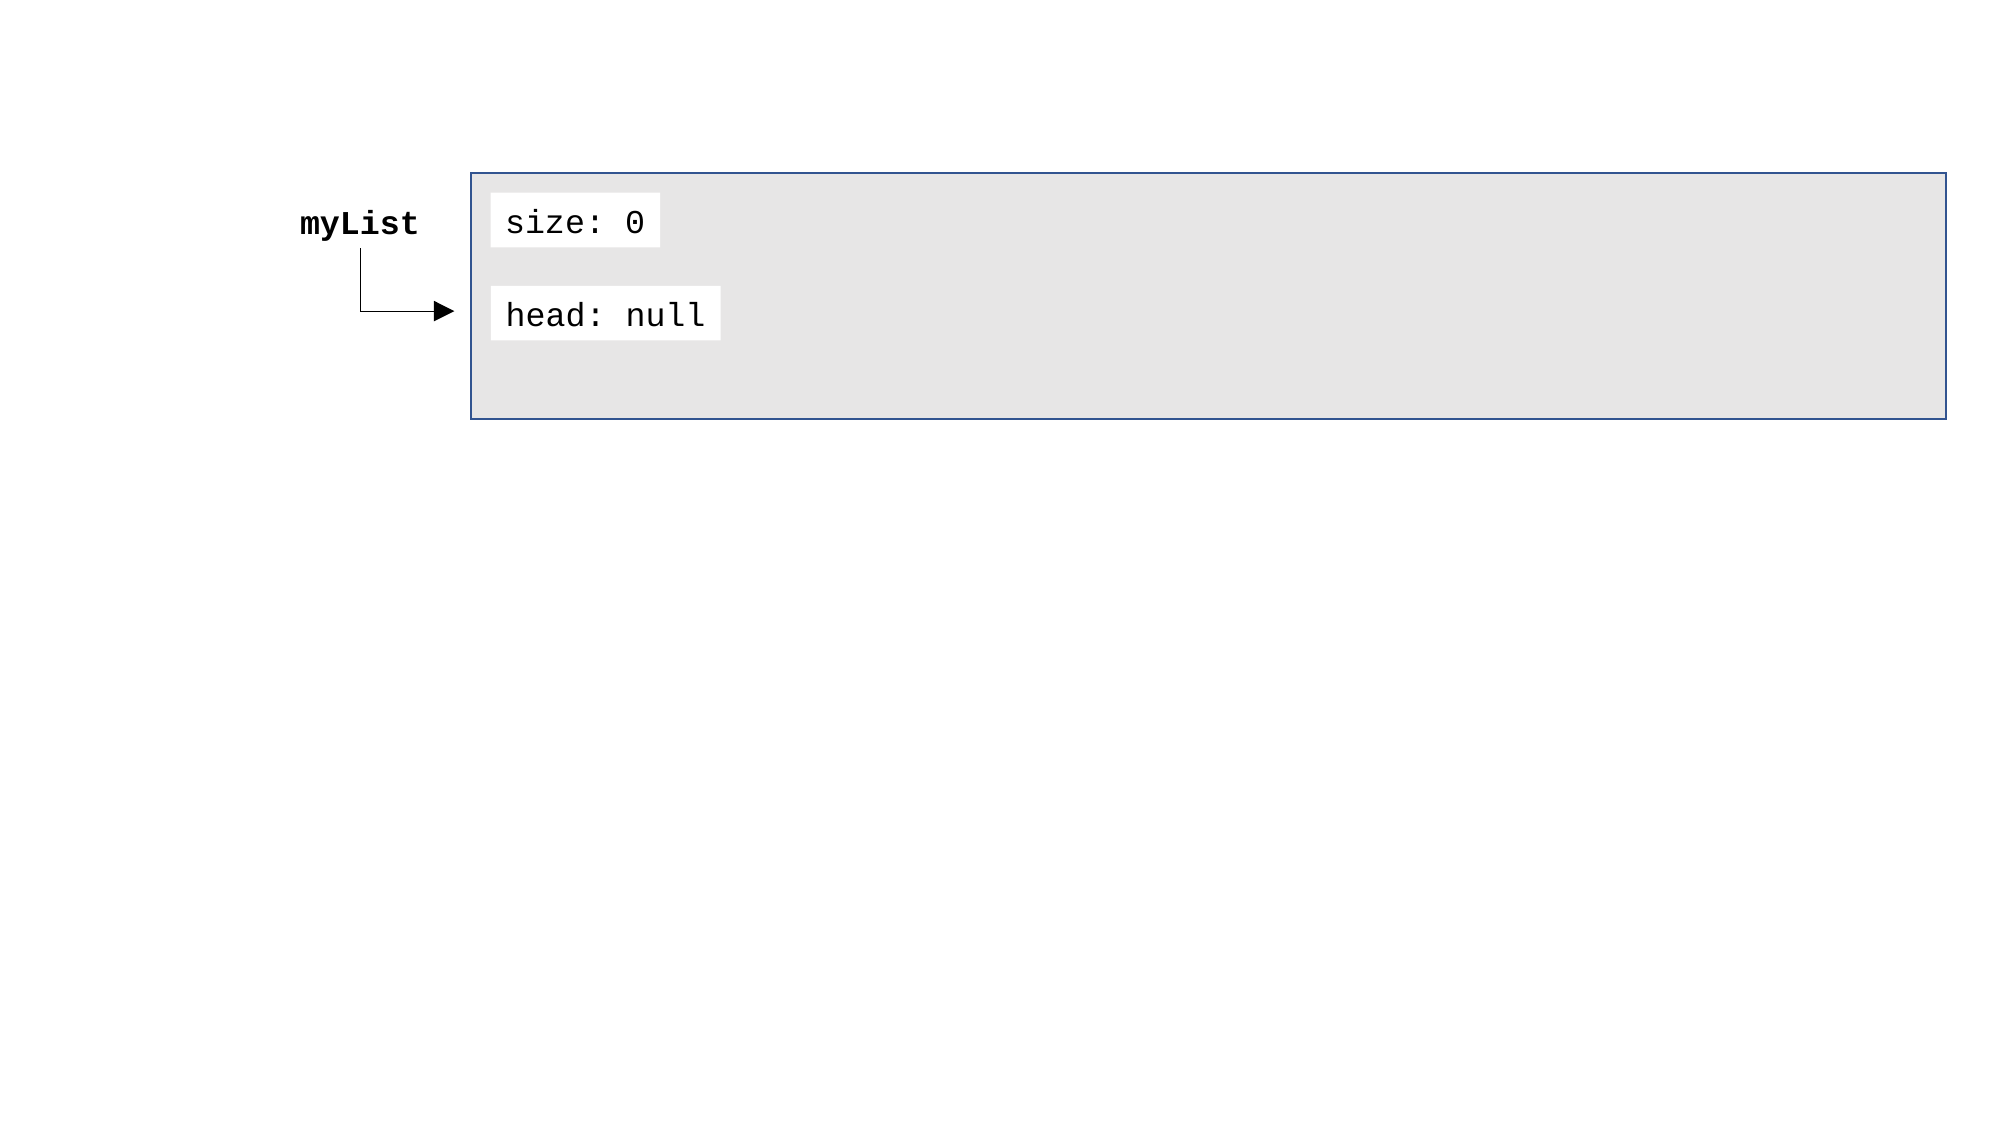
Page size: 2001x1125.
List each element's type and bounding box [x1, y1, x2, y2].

text_box [284, 172, 1946, 420]
text_box [376, 232, 439, 328]
